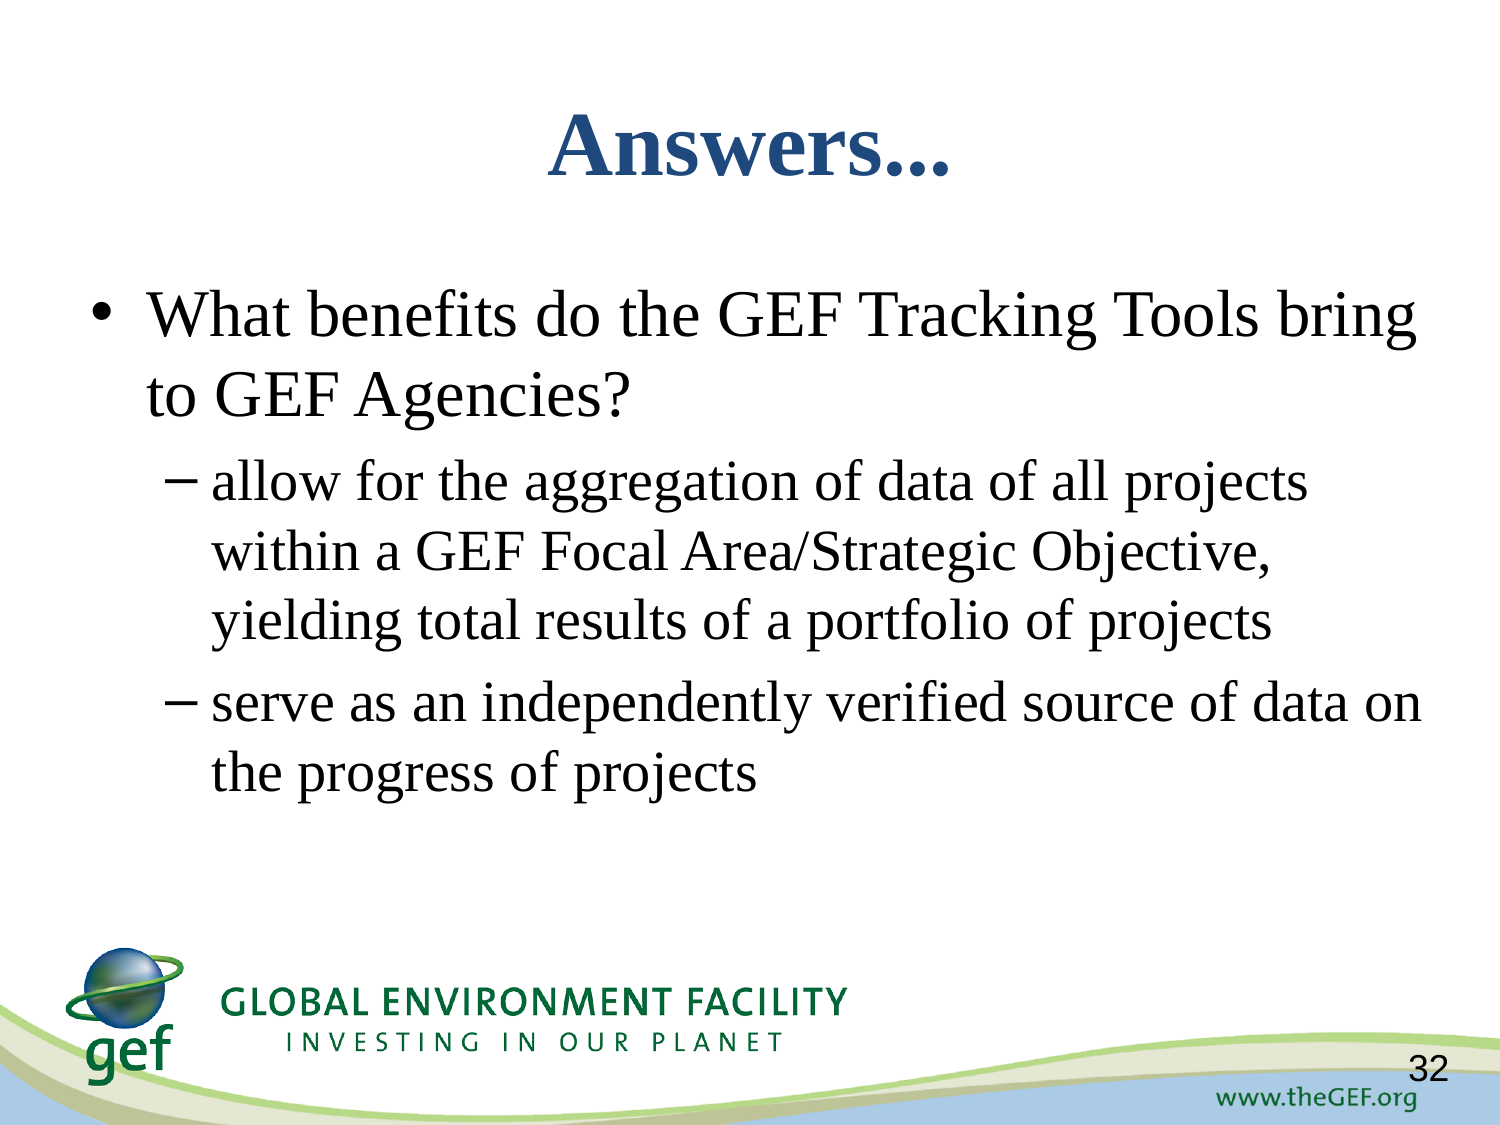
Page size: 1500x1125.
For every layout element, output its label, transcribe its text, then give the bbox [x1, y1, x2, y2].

title Answers... [74, 44, 1426, 233]
picture [0, 920, 1500, 1125]
slide_number 32 [1374, 1024, 1500, 1108]
list What benefits do the GEF Tracking Tools bring to GEF Agencies? allow for the aggregation of data of all projects within a GEF Focal Area/Strategic Objective, yielding total results of a portfolio of projects serve as an independently verified source of data on the progress of projects [74, 262, 1454, 1006]
